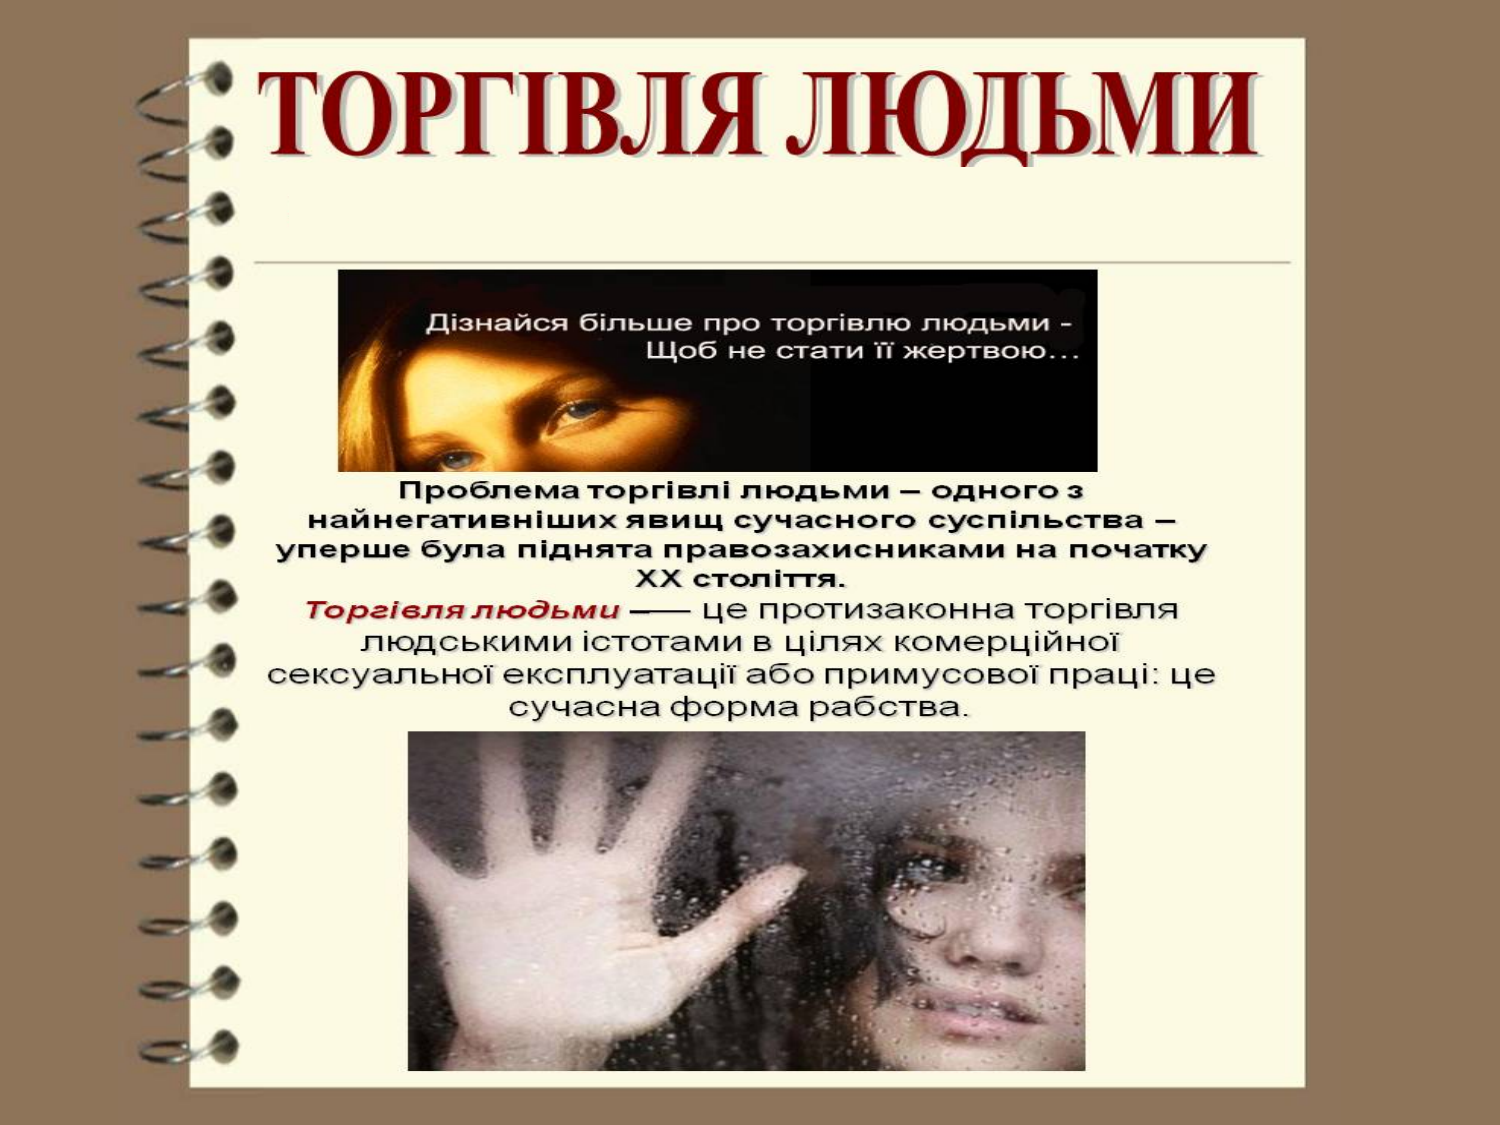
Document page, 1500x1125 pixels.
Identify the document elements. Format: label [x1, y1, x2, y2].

picture [118, 0, 1341, 1125]
